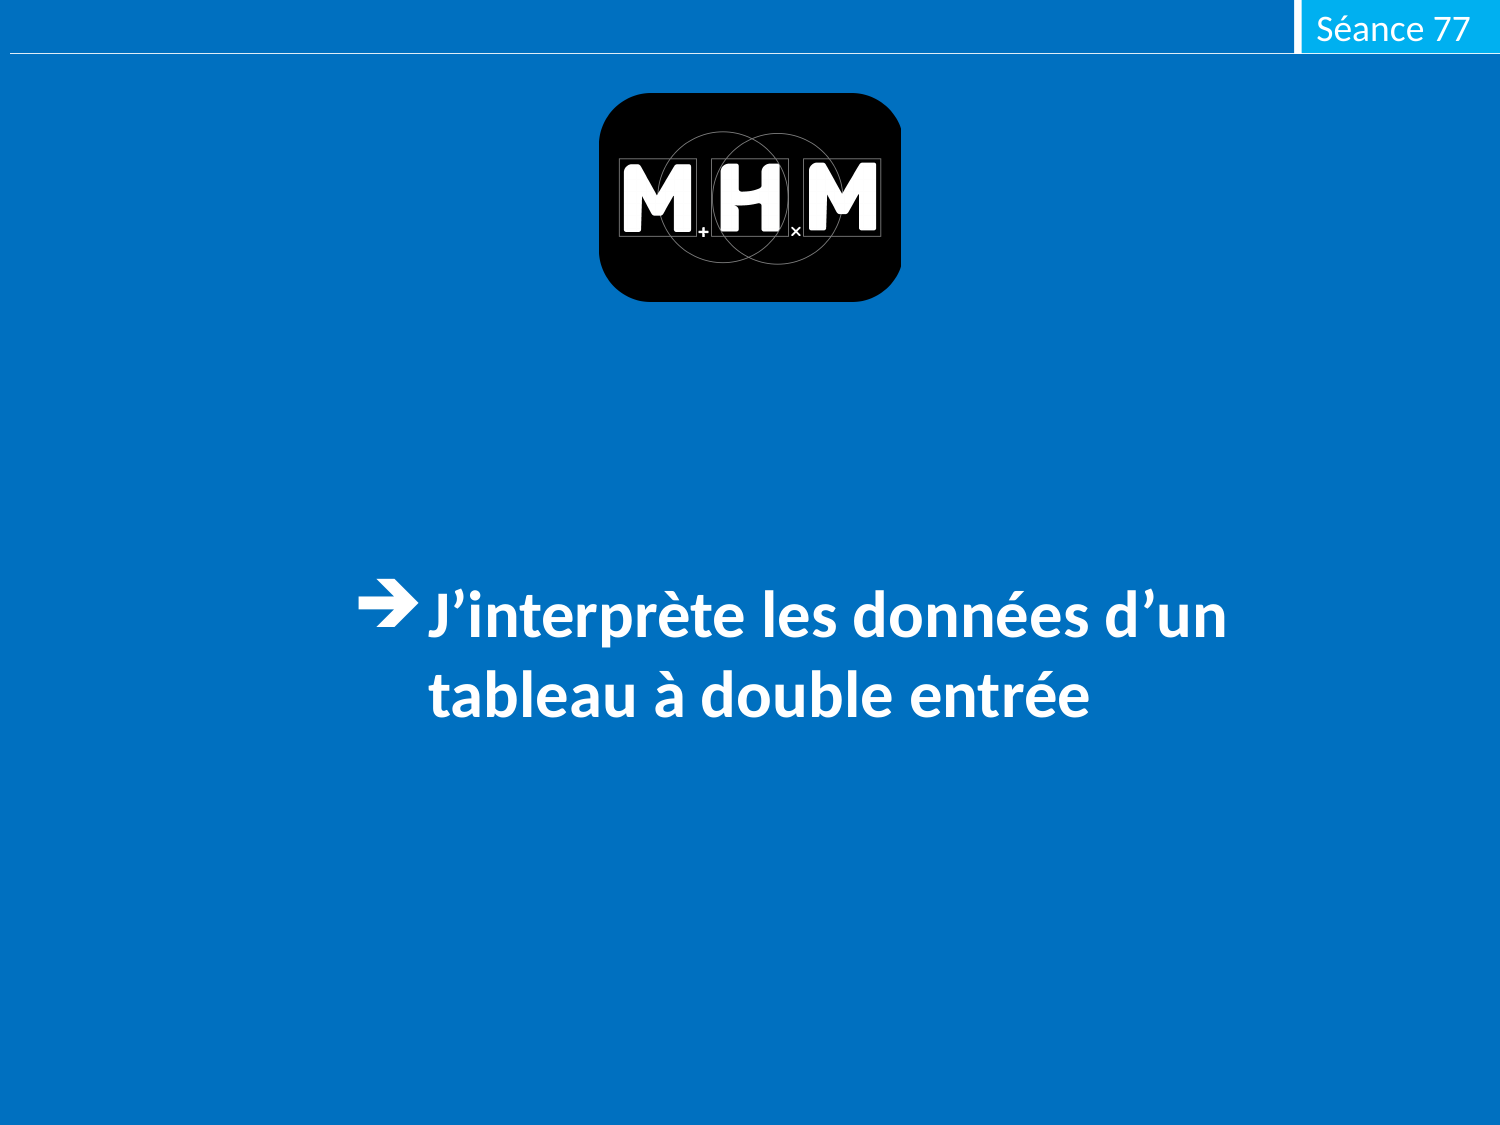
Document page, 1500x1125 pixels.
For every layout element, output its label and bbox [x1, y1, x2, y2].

text_box [0, 54, 1500, 1125]
